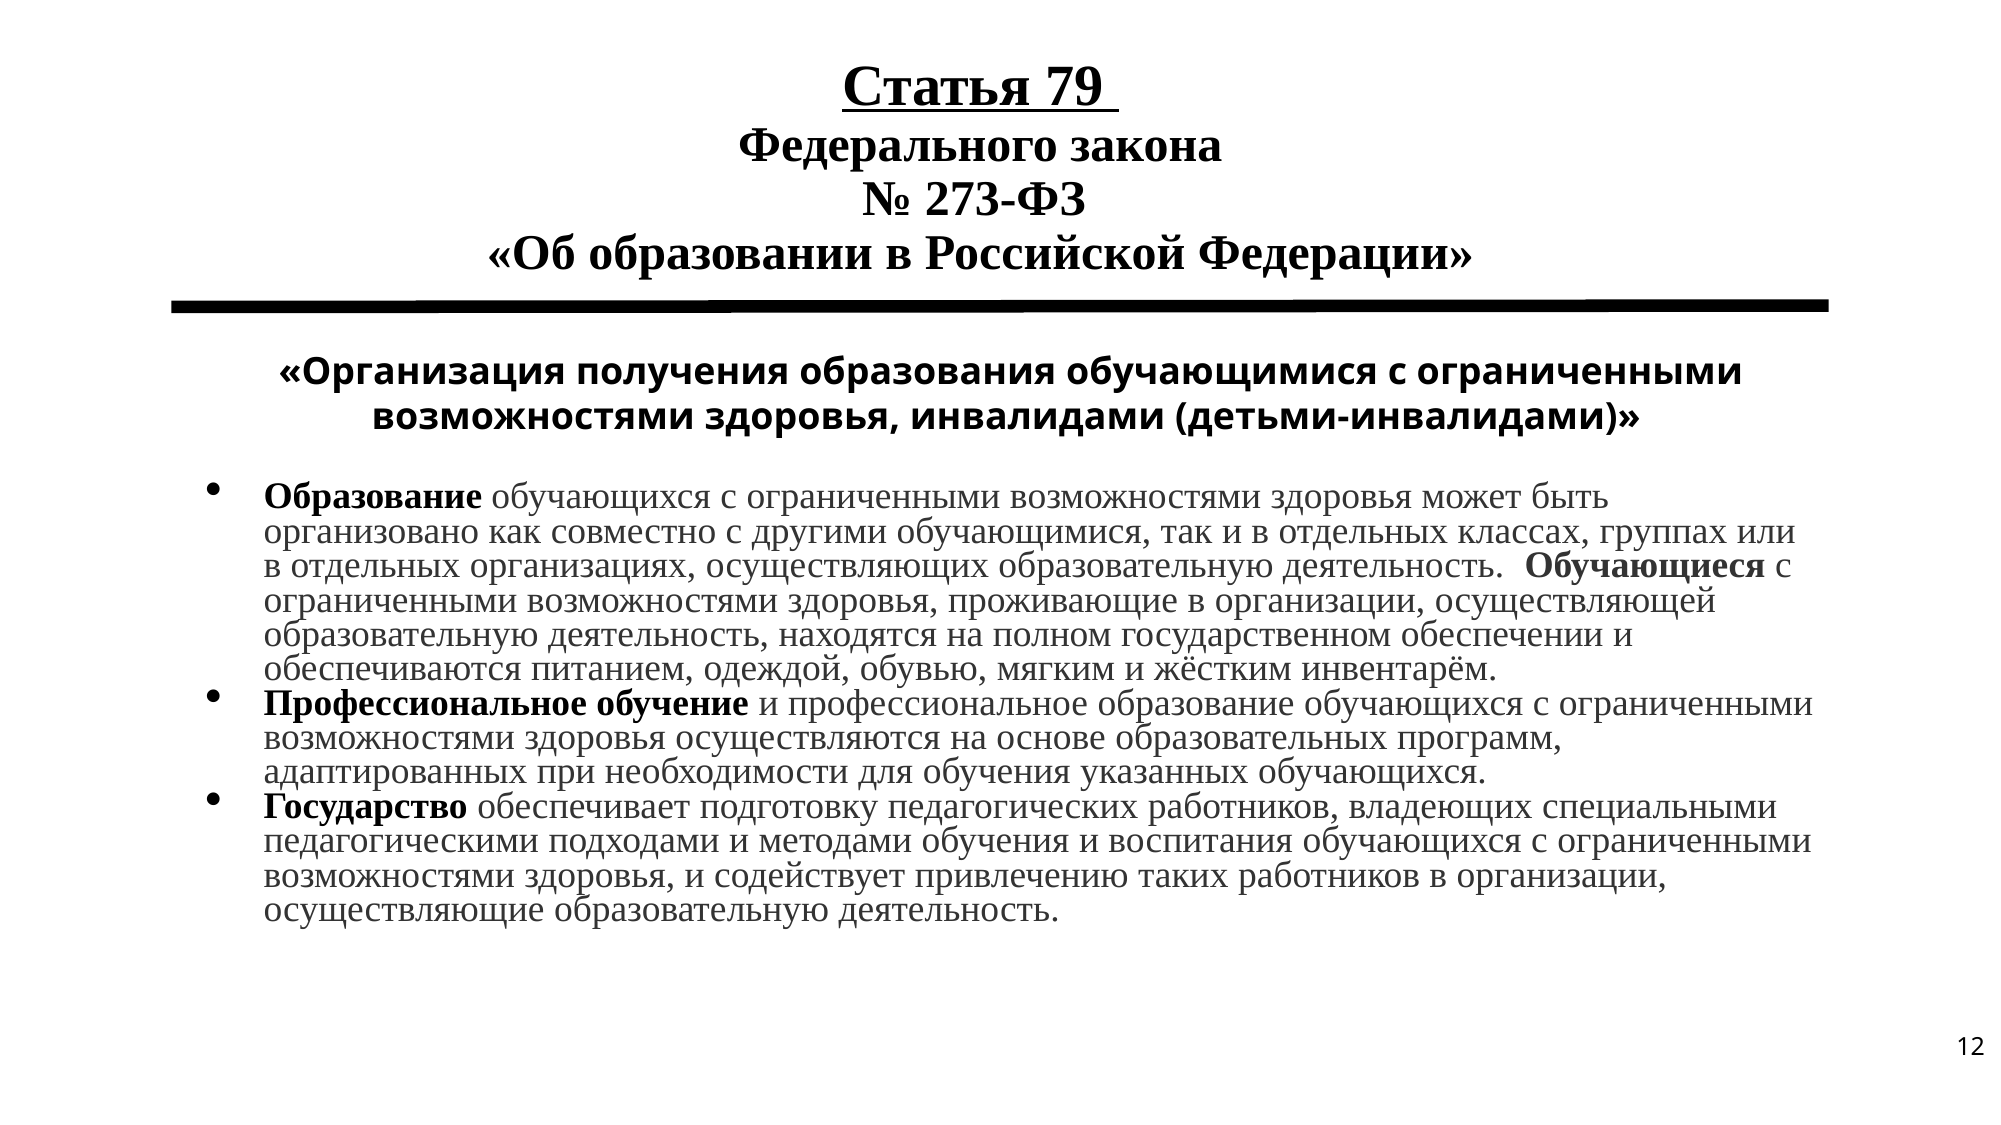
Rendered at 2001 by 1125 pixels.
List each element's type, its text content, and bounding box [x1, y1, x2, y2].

slide_number 12 [1932, 1032, 2000, 1063]
text_box «Организация получения образования обучающимися с ограниченными возможностями здоровья, инвалидами (детьми-инвалидами)» Образование обучающихся с ограниченными возможностями здоровья может быть организовано как совместно с другими обучающимися, так и в отдельных классах, группах или в отдельных организациях, осуществляющих образовательную деятельность. Обучающиеся с ограниченными возможностями здоровья, проживающие в организации, осуществляющей образовательную деятельность, находятся на полном государственном обеспечении и обеспечиваются питанием, одеждой, обувью, мягким и жёстким инвентарём. Профессиональное обучение и профессиональное образование обучающихся с ограниченными возможностями здоровья осуществляются на основе образовательных программ, адаптированных при необходимости для обучения указанных обучающихся. Государство обеспечивает подготовку педагогических работников, владеющих специальными педагогическими подходами и методами обучения и воспитания обучающихся с ограниченными возможностями здоровья, и содействует привлечению таких работников в организации, осуществляющие образовательную деятельность. [192, 339, 1831, 982]
title Статья 79 Федерального закона № 273-ФЗ «Об образовании в Российской Федерации» [339, 0, 1622, 281]
